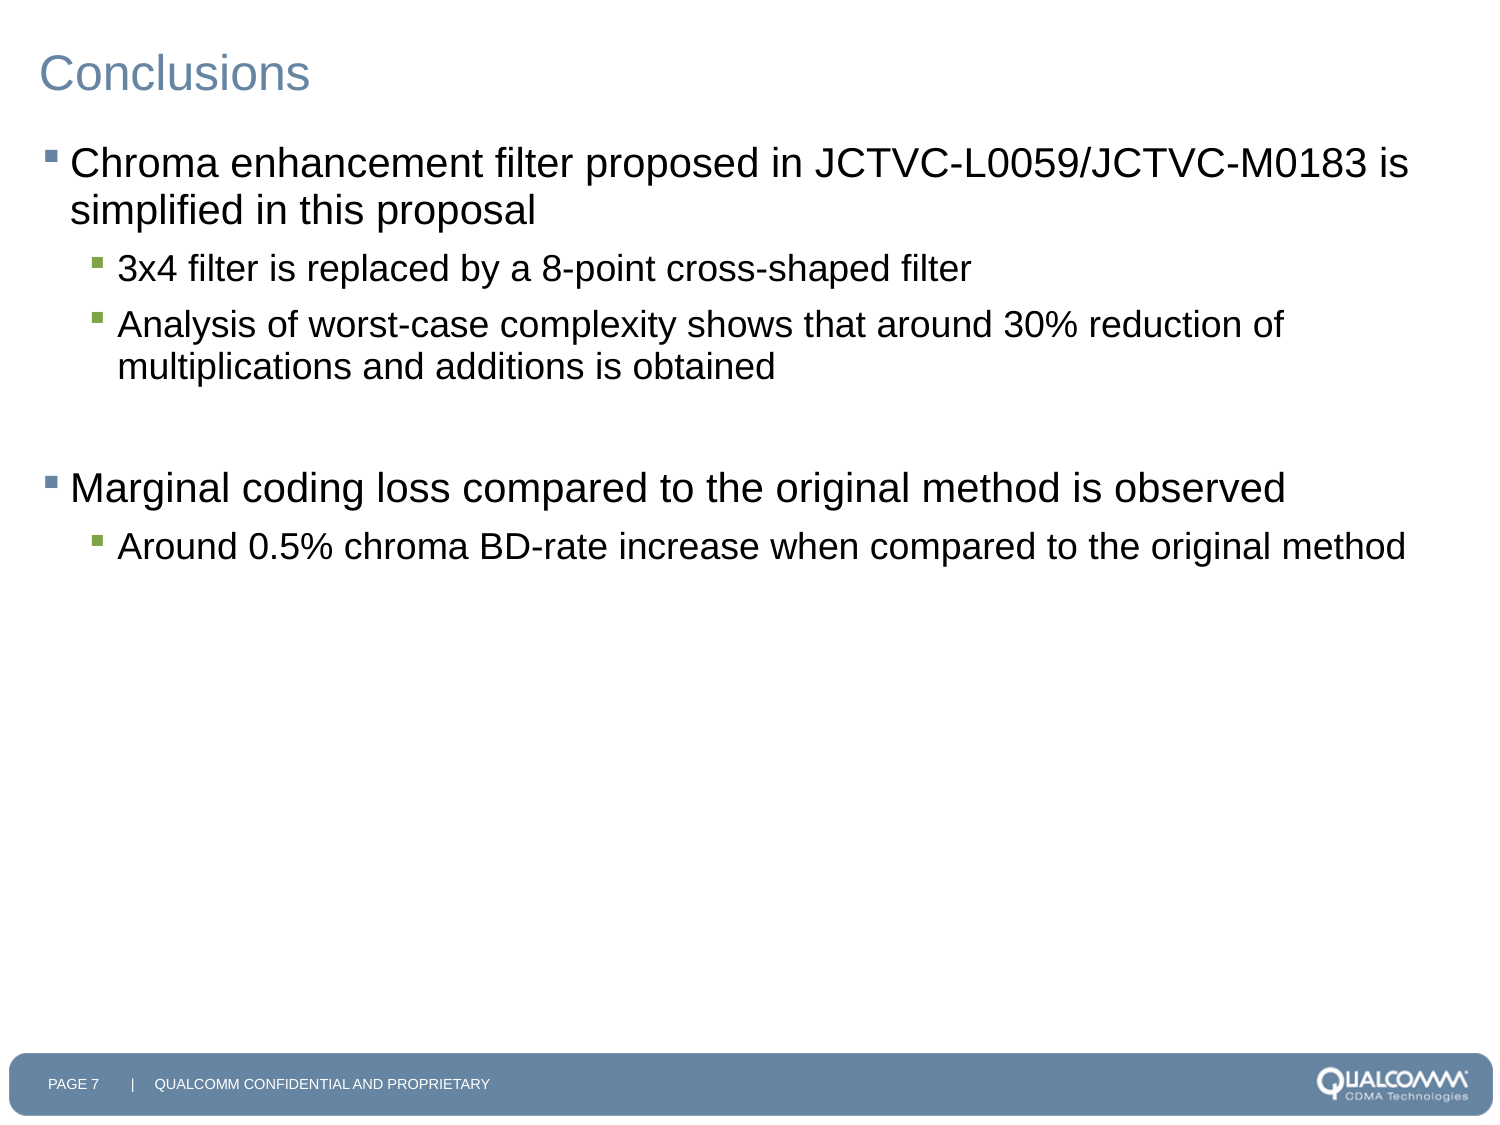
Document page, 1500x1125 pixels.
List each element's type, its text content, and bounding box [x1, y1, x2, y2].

list Chroma enhancement filter proposed in JCTVC-L0059/JCTVC-M0183 is simplified in this proposal 3x4 filter is replaced by a 8-point cross-shaped filter Analysis of worst-case complexity shows that around 30% reduction of multiplications and additions is obtained Marginal coding loss compared to the original method is observed Around 0.5% chroma BD-rate increase when compared to the original method [26, 131, 1457, 1004]
title Conclusions [23, 44, 1457, 138]
picture [0, 1048, 1500, 1125]
